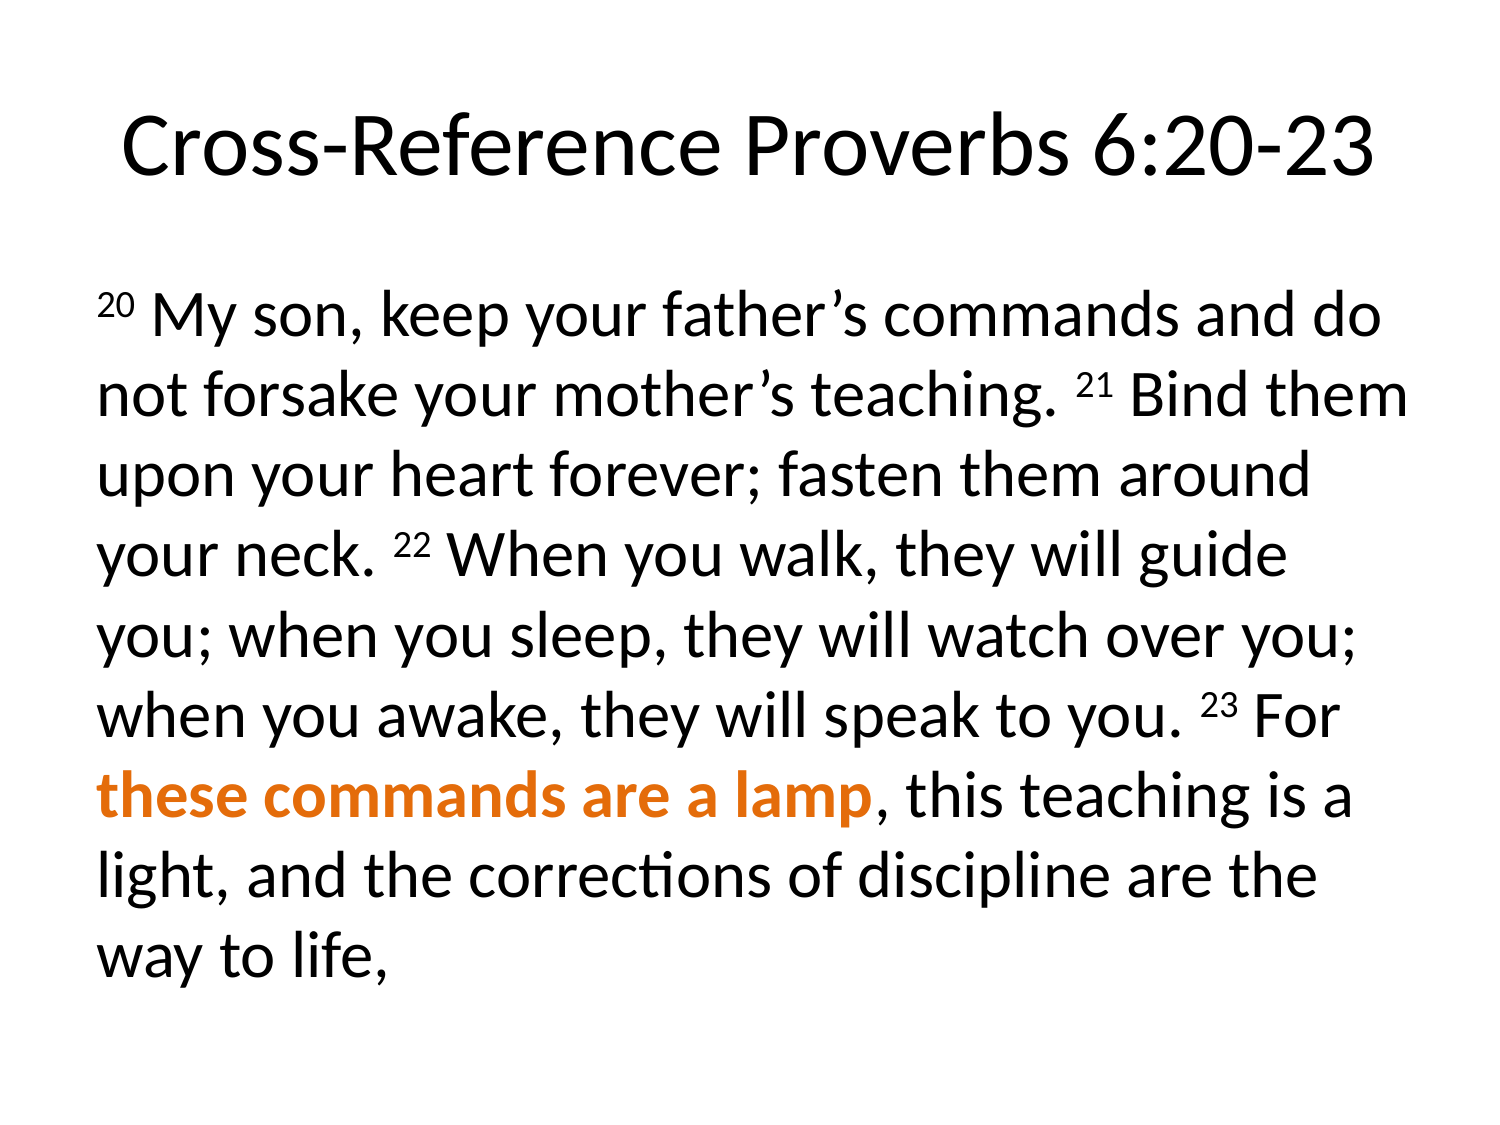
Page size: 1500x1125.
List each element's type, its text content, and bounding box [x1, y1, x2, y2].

title Cross-Reference Proverbs 6:20-23 [75, 45, 1425, 233]
list 20 My son, keep your father’s commands and do not forsake your mother’s teaching. 21 Bind them upon your heart forever; fasten them around your neck. 22 When you walk, they will guide you; when you sleep, they will watch over you; when you awake, they will speak to you. 23 For these commands are a lamp, this teaching is a light, and the corrections of discipline are the way to life, [81, 262, 1432, 1005]
